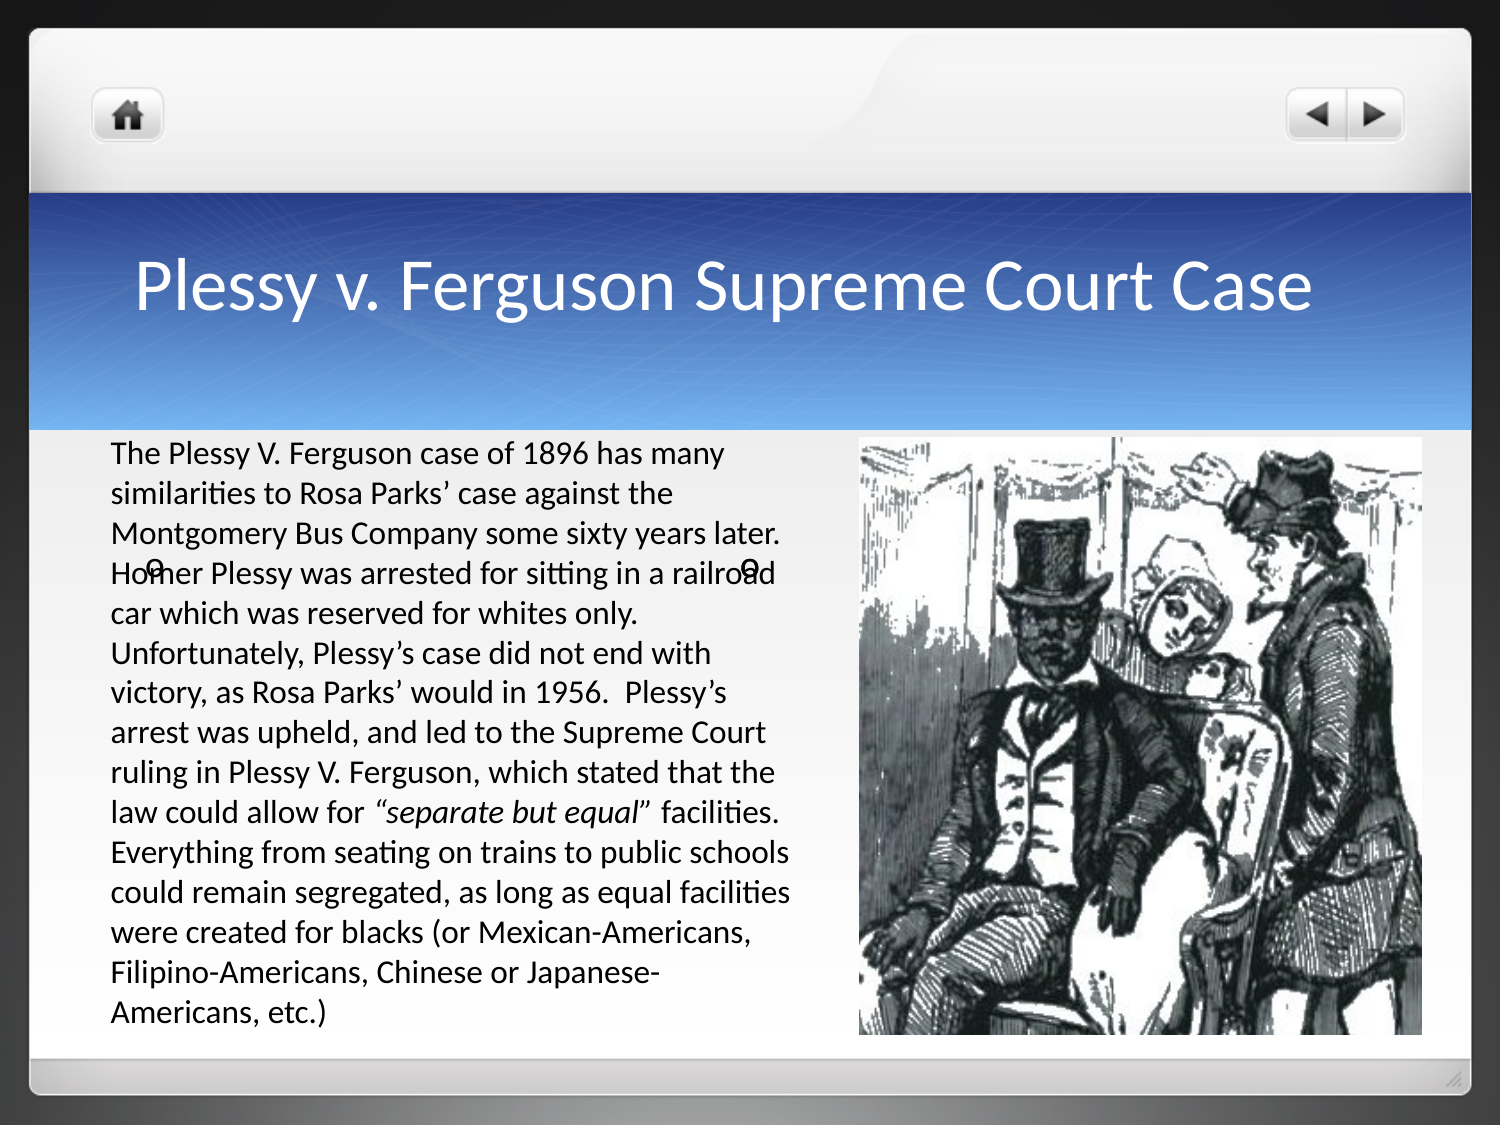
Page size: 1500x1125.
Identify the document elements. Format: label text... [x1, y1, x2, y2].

picture [0, 0, 1500, 1125]
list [80, 403, 1445, 1035]
title Plessy v. Ferguson Supreme Court Case [43, 145, 1407, 333]
